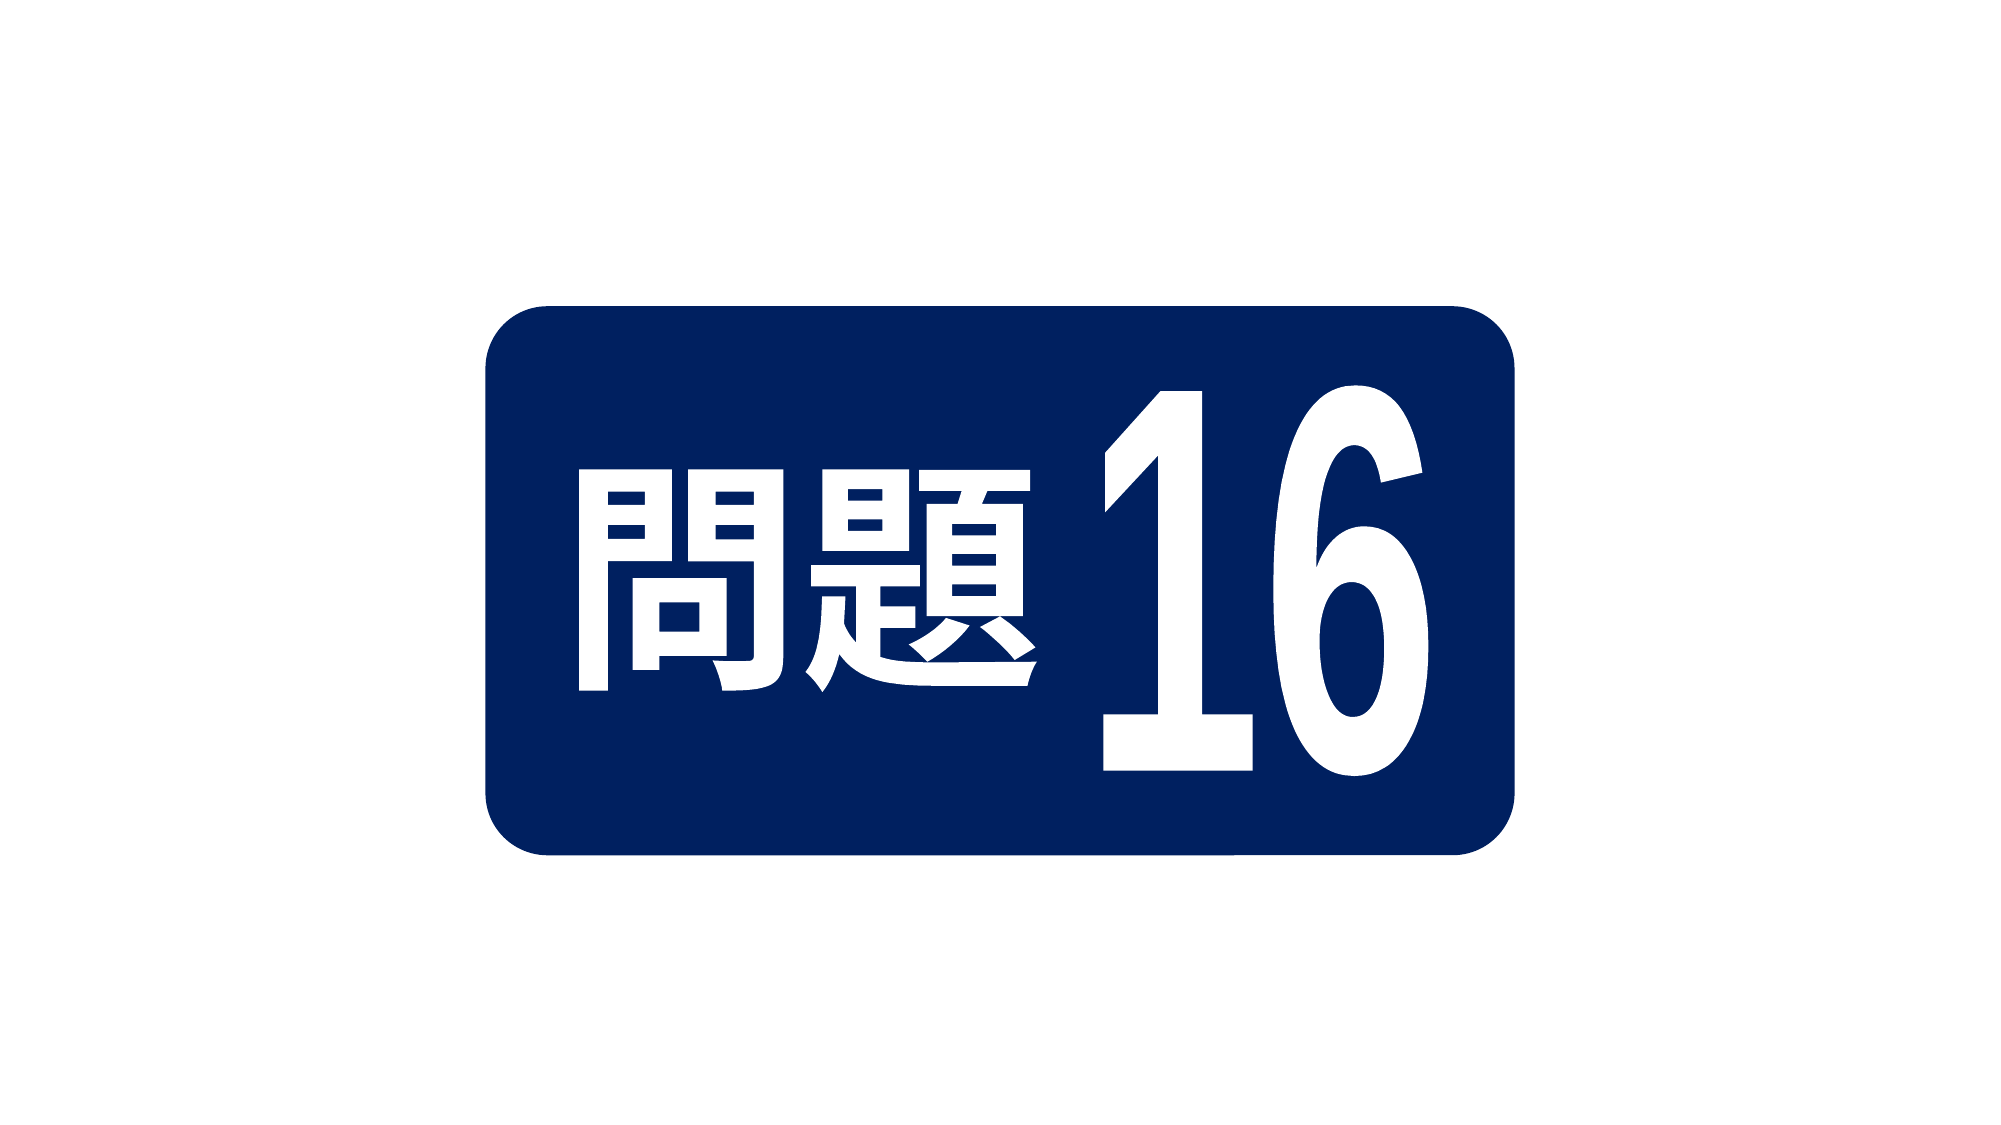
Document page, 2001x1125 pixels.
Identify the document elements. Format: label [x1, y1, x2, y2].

text_box [485, 305, 1515, 856]
